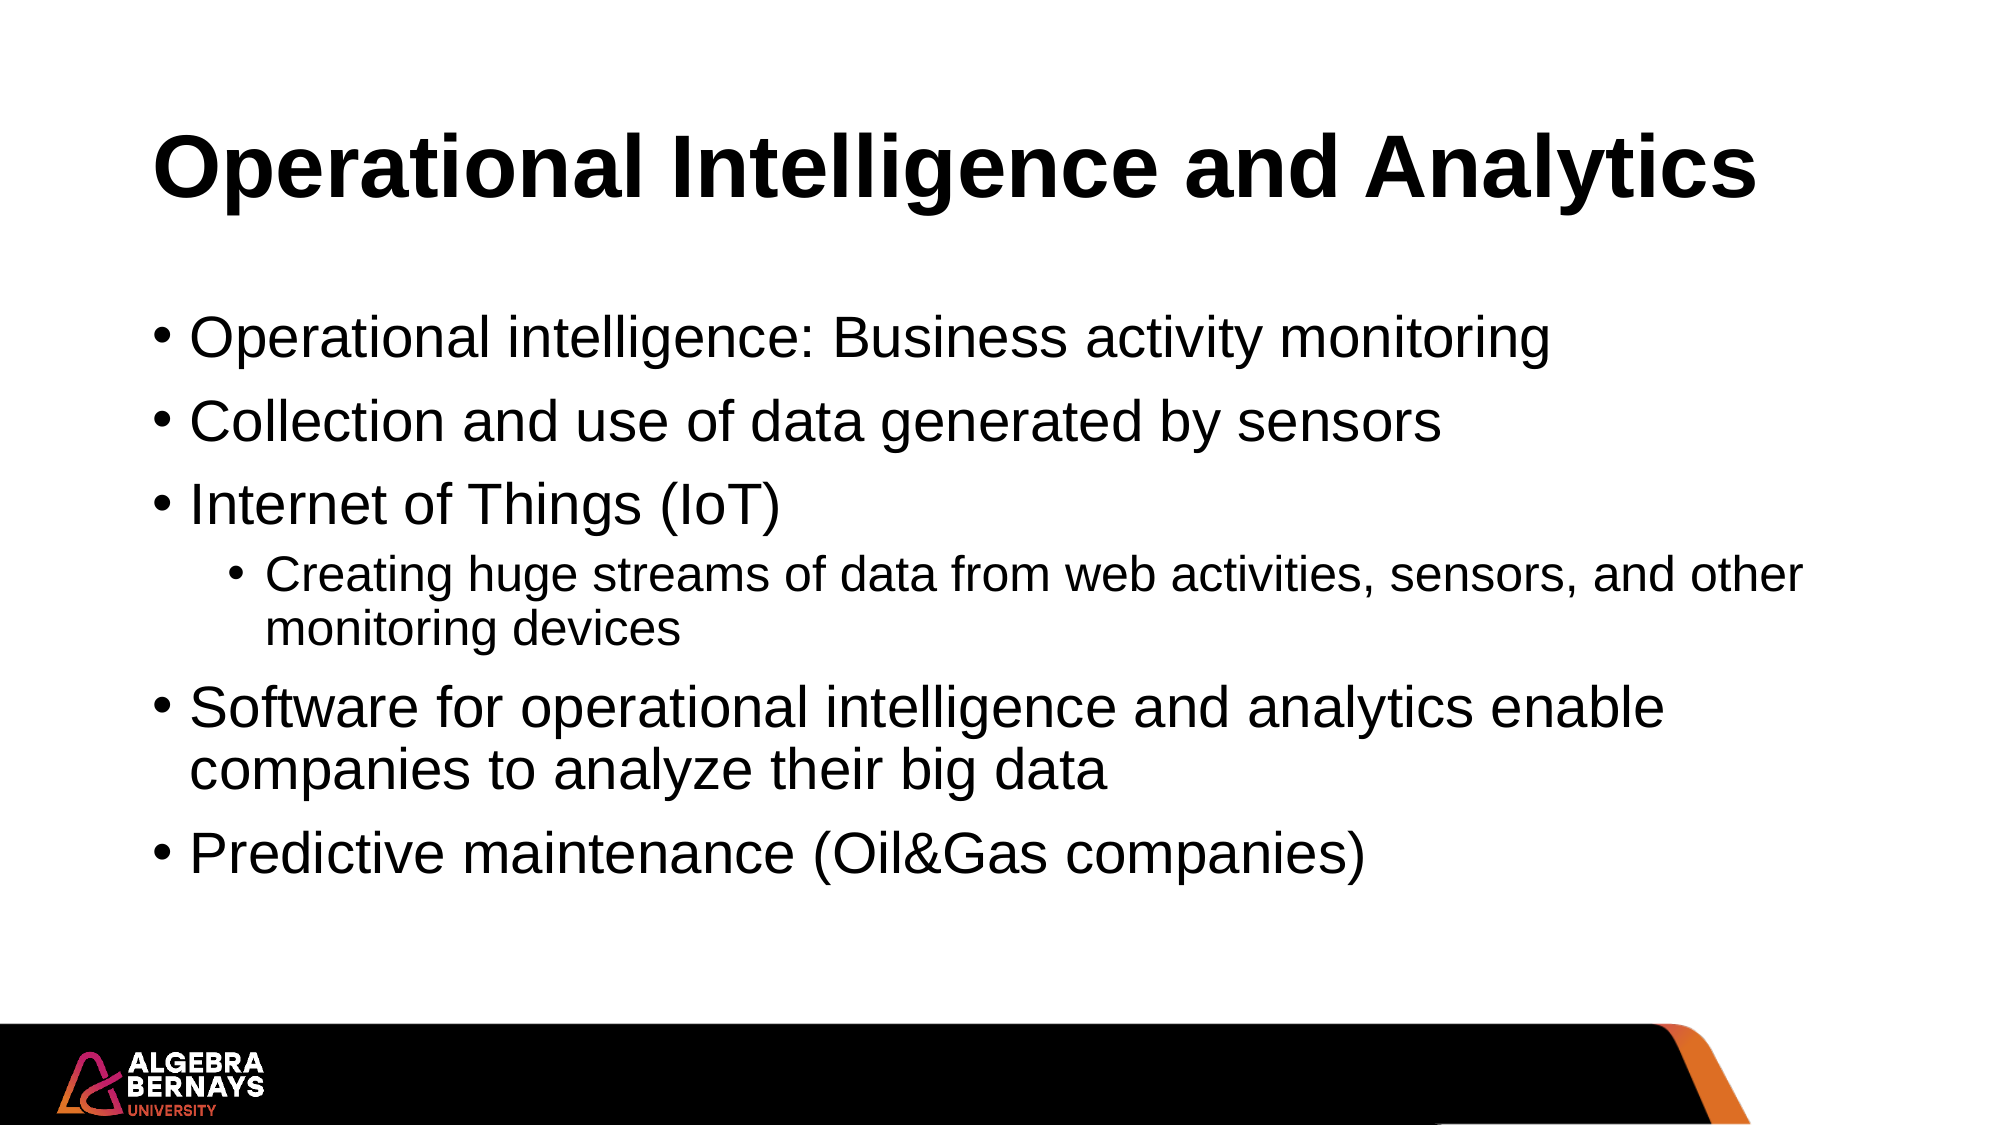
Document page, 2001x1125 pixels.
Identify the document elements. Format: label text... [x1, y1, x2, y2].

picture [0, 1023, 1958, 1125]
title Operational Intelligence and Analytics [137, 67, 1863, 271]
list Operational intelligence: Business activity monitoring Collection and use of data generated by sensors Internet of Things (IoT) Creating huge streams of data from web activities, sensors, and other monitoring devices Software for operational intelligence and analytics enable companies to analyze their big data Predictive maintenance (Oil&Gas companies) [137, 299, 1863, 953]
